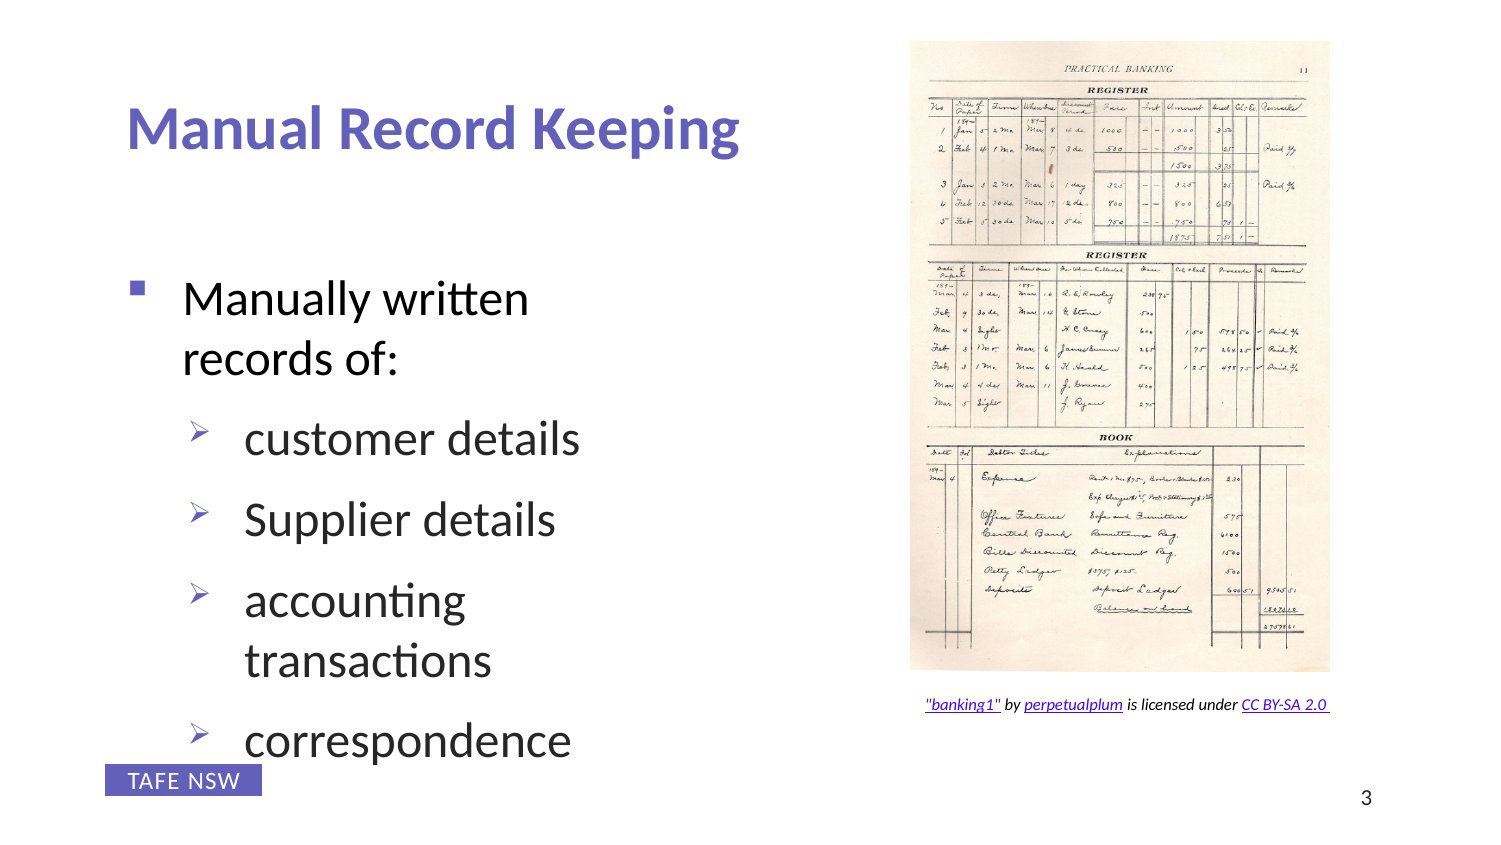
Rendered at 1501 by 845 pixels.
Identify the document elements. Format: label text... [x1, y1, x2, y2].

picture [910, 41, 1330, 673]
list Manually written records of: customer details Supplier details accounting transactions correspondence [125, 257, 662, 798]
title Manual Record Keeping [125, 107, 751, 222]
list [738, 686, 1440, 767]
slide_number 3 [1360, 783, 1435, 811]
text_box "banking1" by perpetualplum is licensed under CC BY-SA 2.0 [910, 686, 1424, 757]
